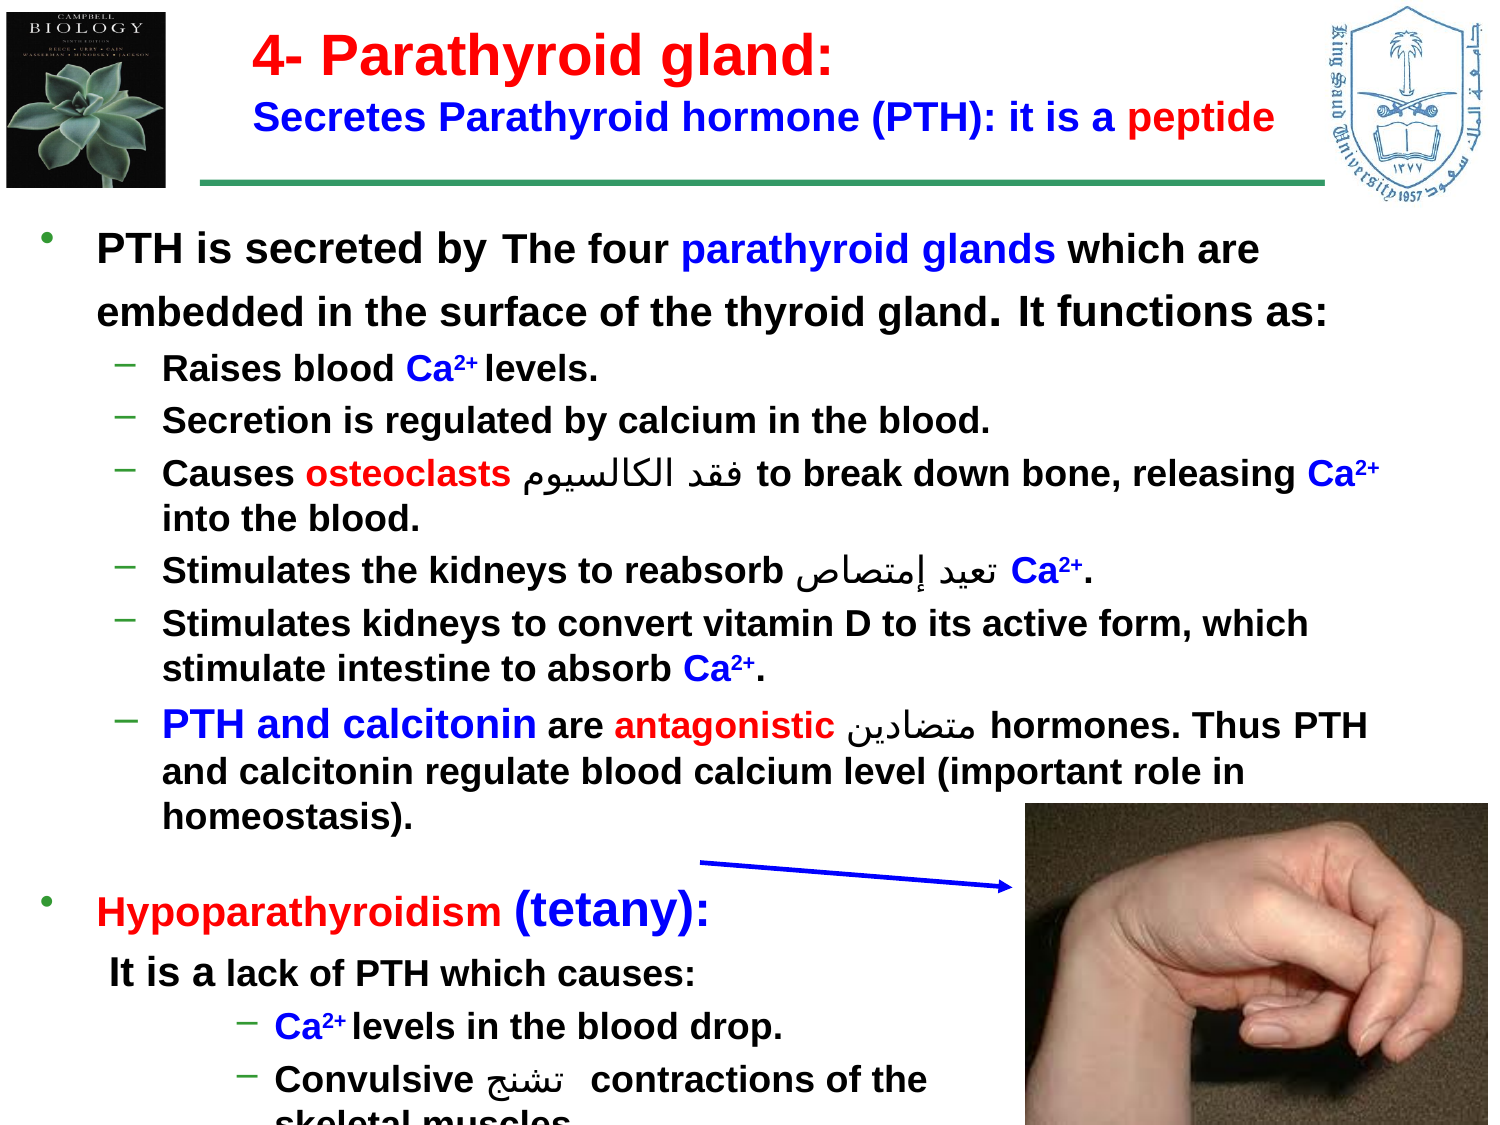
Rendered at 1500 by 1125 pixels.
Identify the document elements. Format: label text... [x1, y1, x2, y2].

picture [1024, 803, 1488, 1125]
list PTH is secreted by The four parathyroid glands which are embedded in the surface of the thyroid gland. It functions as: Raises blood Ca2+ levels. Secretion is regulated by calcium in the blood. Causes osteoclasts فقد الكالسيوم to break down bone, releasing Ca2+ into the blood. Stimulates the kidneys to reabsorb تعيد إمتصاص Ca2+. Stimulates kidneys to convert vitamin D to its active form, which stimulate intestine to absorb Ca2+. PTH and calcitonin are antagonistic متضادين hormones. Thus PTH and calcitonin regulate blood calcium level (important role in homeostasis). Hypoparathyroidism (tetany): It is a lack of PTH which causes: Ca2+ levels in the blood drop. Convulsive تشنج contractions of the skeletal muscles. [24, 216, 1450, 1125]
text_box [5, 0, 1488, 209]
text_box [699, 862, 1013, 893]
